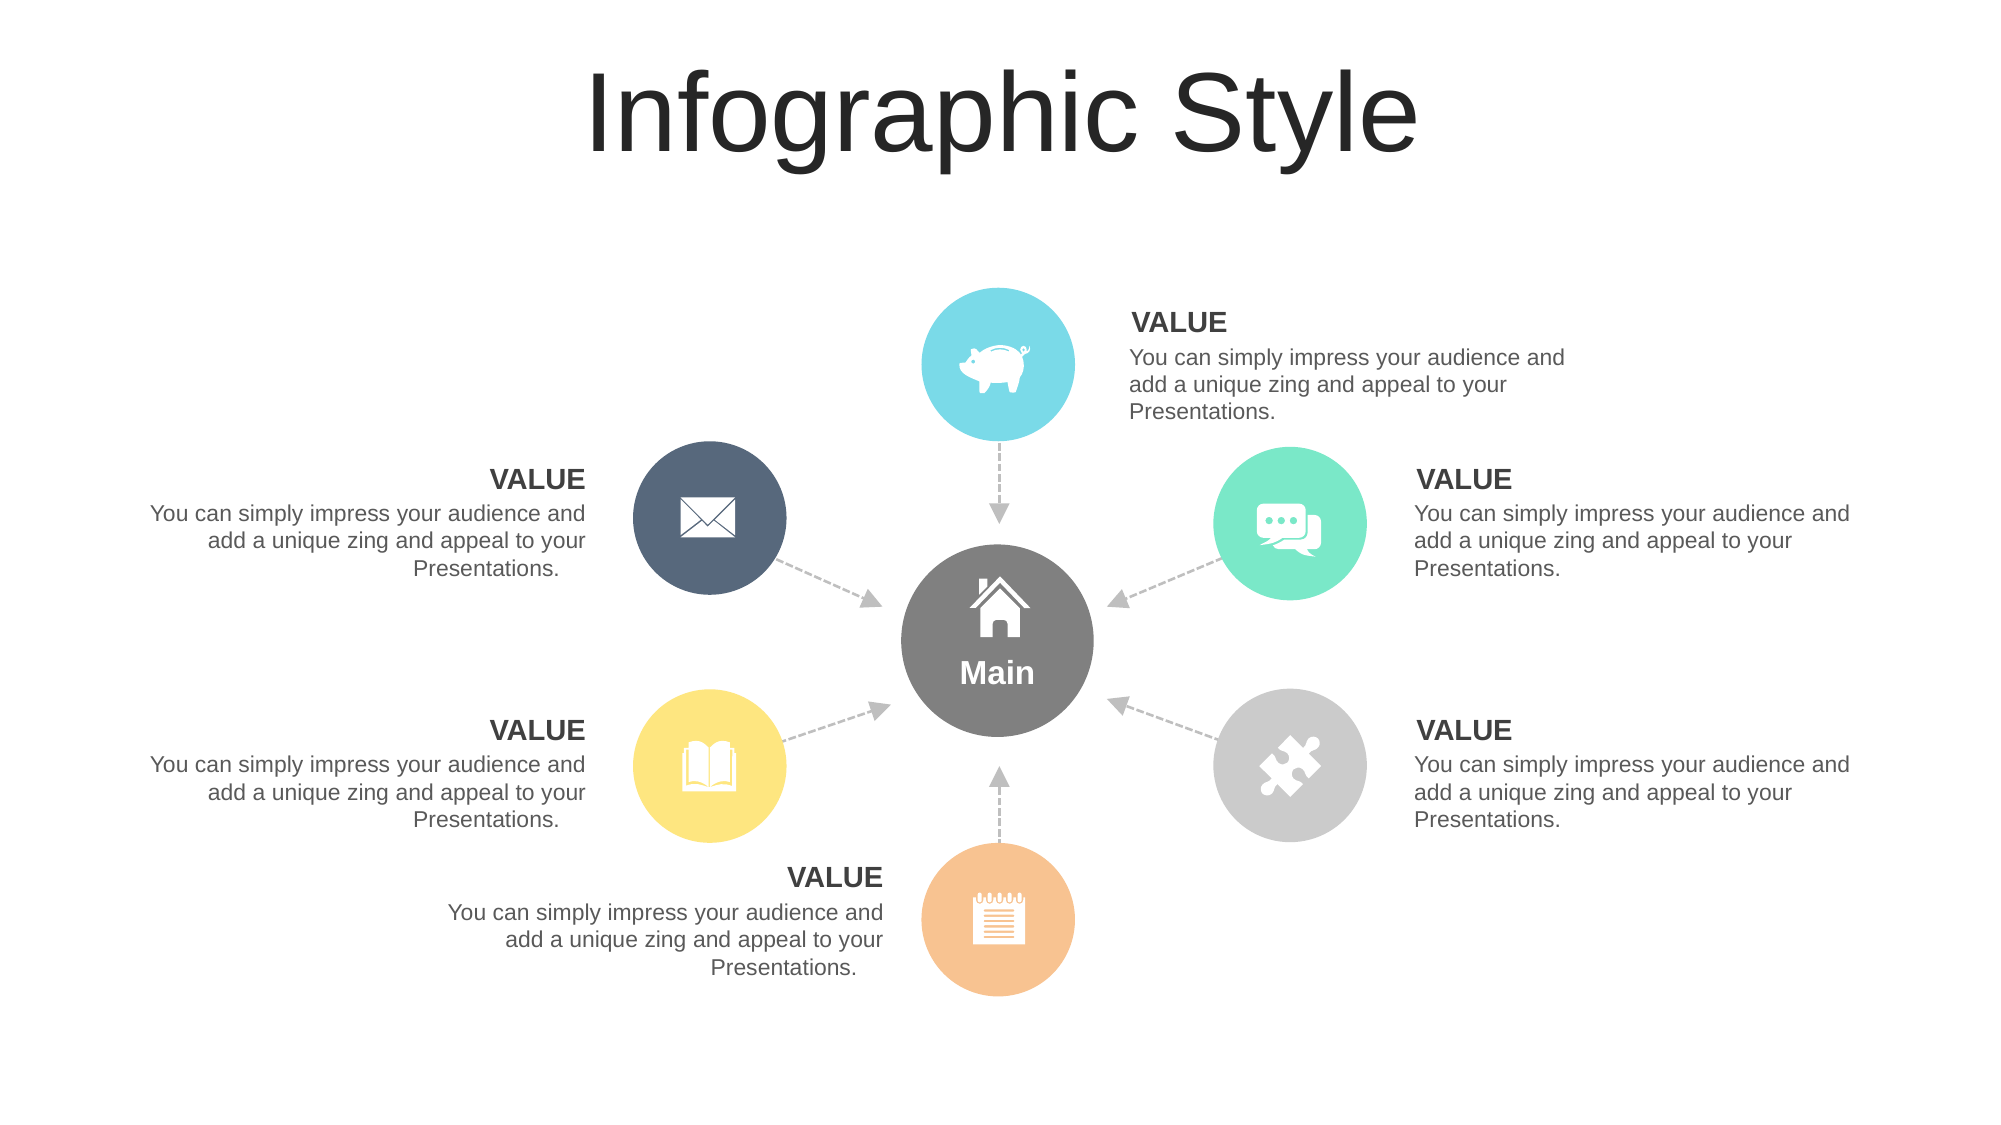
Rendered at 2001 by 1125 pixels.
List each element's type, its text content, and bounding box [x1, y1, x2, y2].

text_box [1414, 459, 1858, 555]
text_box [142, 459, 586, 555]
list Infographic Style [53, 55, 1952, 175]
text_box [142, 710, 586, 806]
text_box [1414, 710, 1858, 806]
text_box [1129, 303, 1596, 398]
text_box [633, 287, 1367, 997]
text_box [441, 858, 884, 953]
